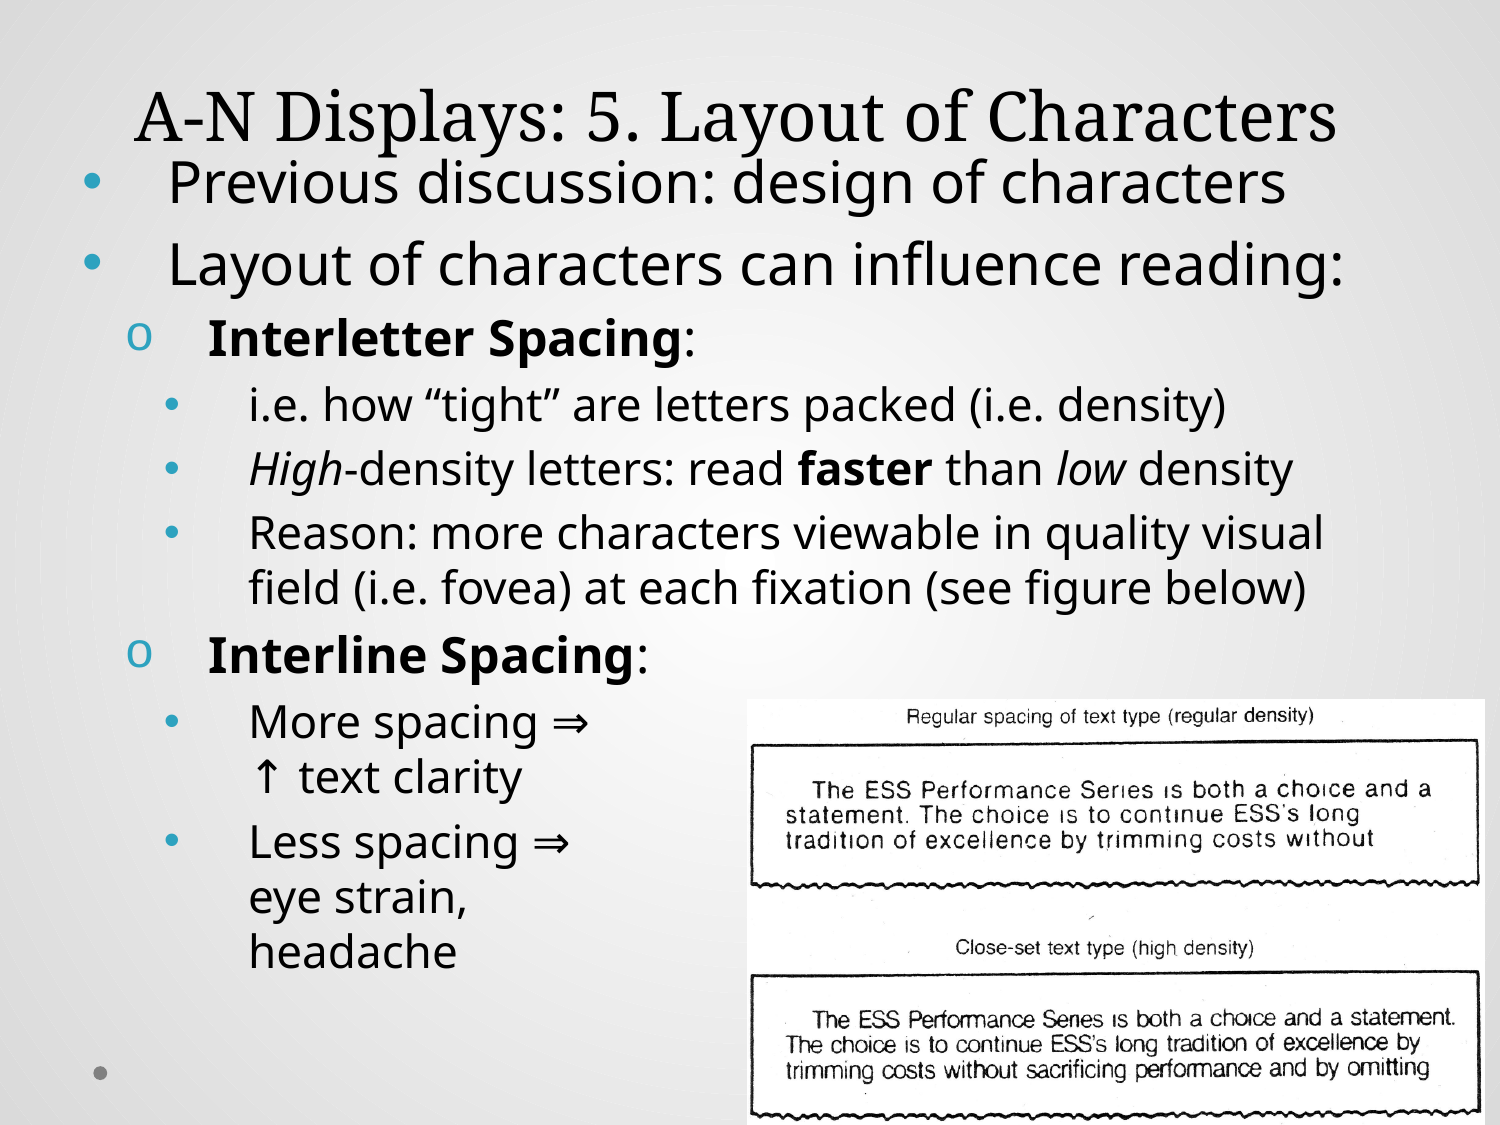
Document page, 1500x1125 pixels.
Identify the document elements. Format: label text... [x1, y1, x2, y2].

slide_number 17 [1489, 1042, 1494, 1103]
list Previous discussion: design of characters Layout of characters can influence reading: Interletter Spacing: i.e. how “tight” are letters packed (i.e. density) High-density letters: read faster than low density Reason: more characters viewable in quality visual field (i.e. fovea) at each fixation (see figure below) Interline Spacing: More spacing ⇒ ↑ text clarity Less spacing ⇒ eye strain, headache [50, 137, 1425, 1113]
picture [746, 699, 1485, 1125]
title A-N Displays: 5. Layout of Characters [62, 62, 1413, 137]
